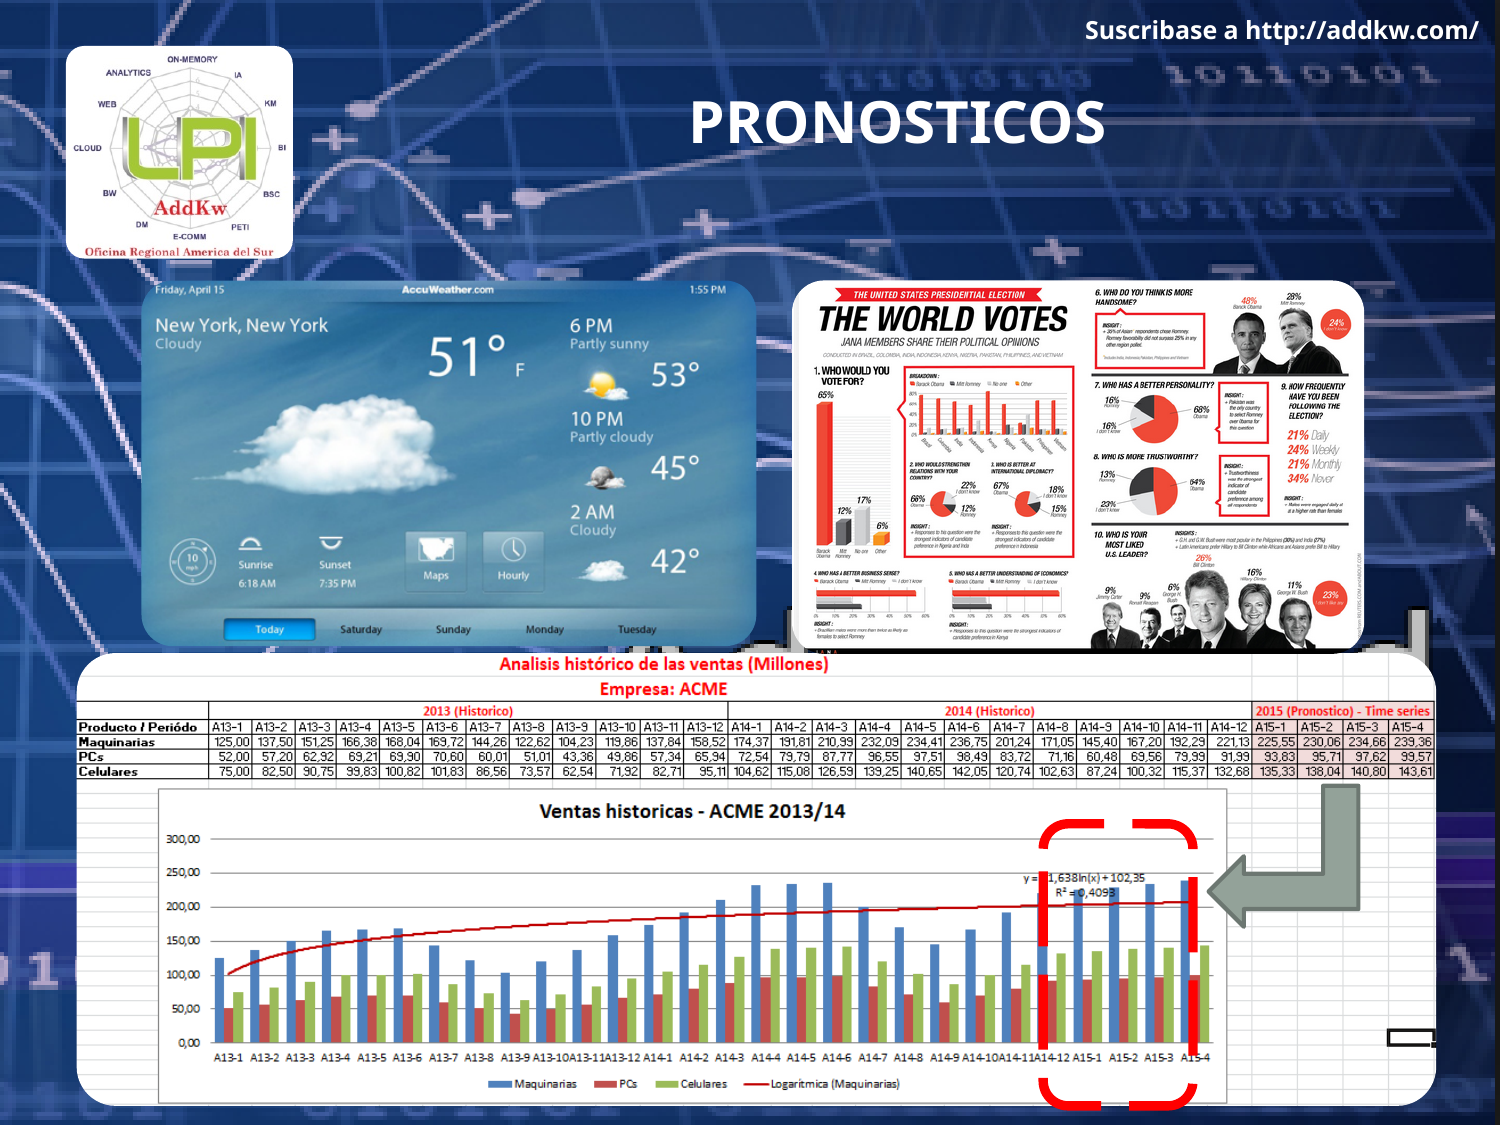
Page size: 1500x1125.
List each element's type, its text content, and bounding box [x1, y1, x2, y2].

picture [0, 0, 1500, 1125]
text_box Suscribase a http://addkw.com/ [1070, 7, 1495, 52]
text_box PRONOSTICOS [324, 78, 1471, 163]
